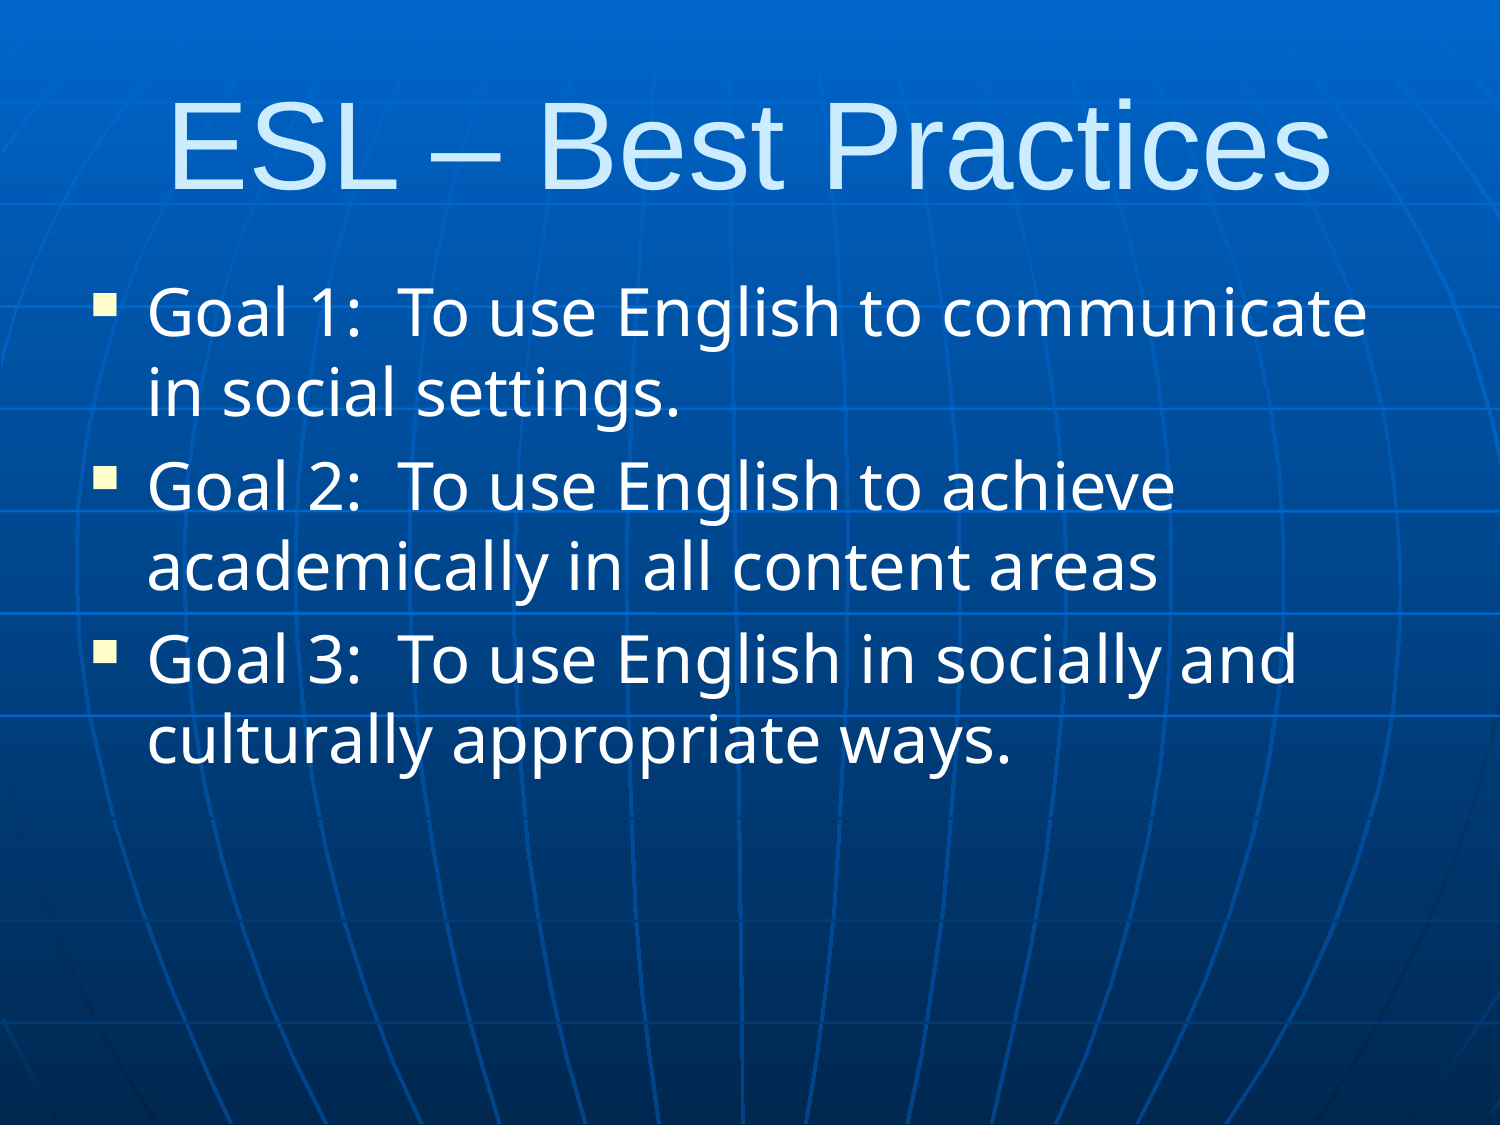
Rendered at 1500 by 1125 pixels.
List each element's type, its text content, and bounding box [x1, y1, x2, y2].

list Goal 1: To use English to communicate in social settings. Goal 2: To use English to achieve academically in all content areas Goal 3: To use English in socially and culturally appropriate ways. [75, 262, 1425, 1006]
title ESL – Best Practices [75, 45, 1425, 233]
